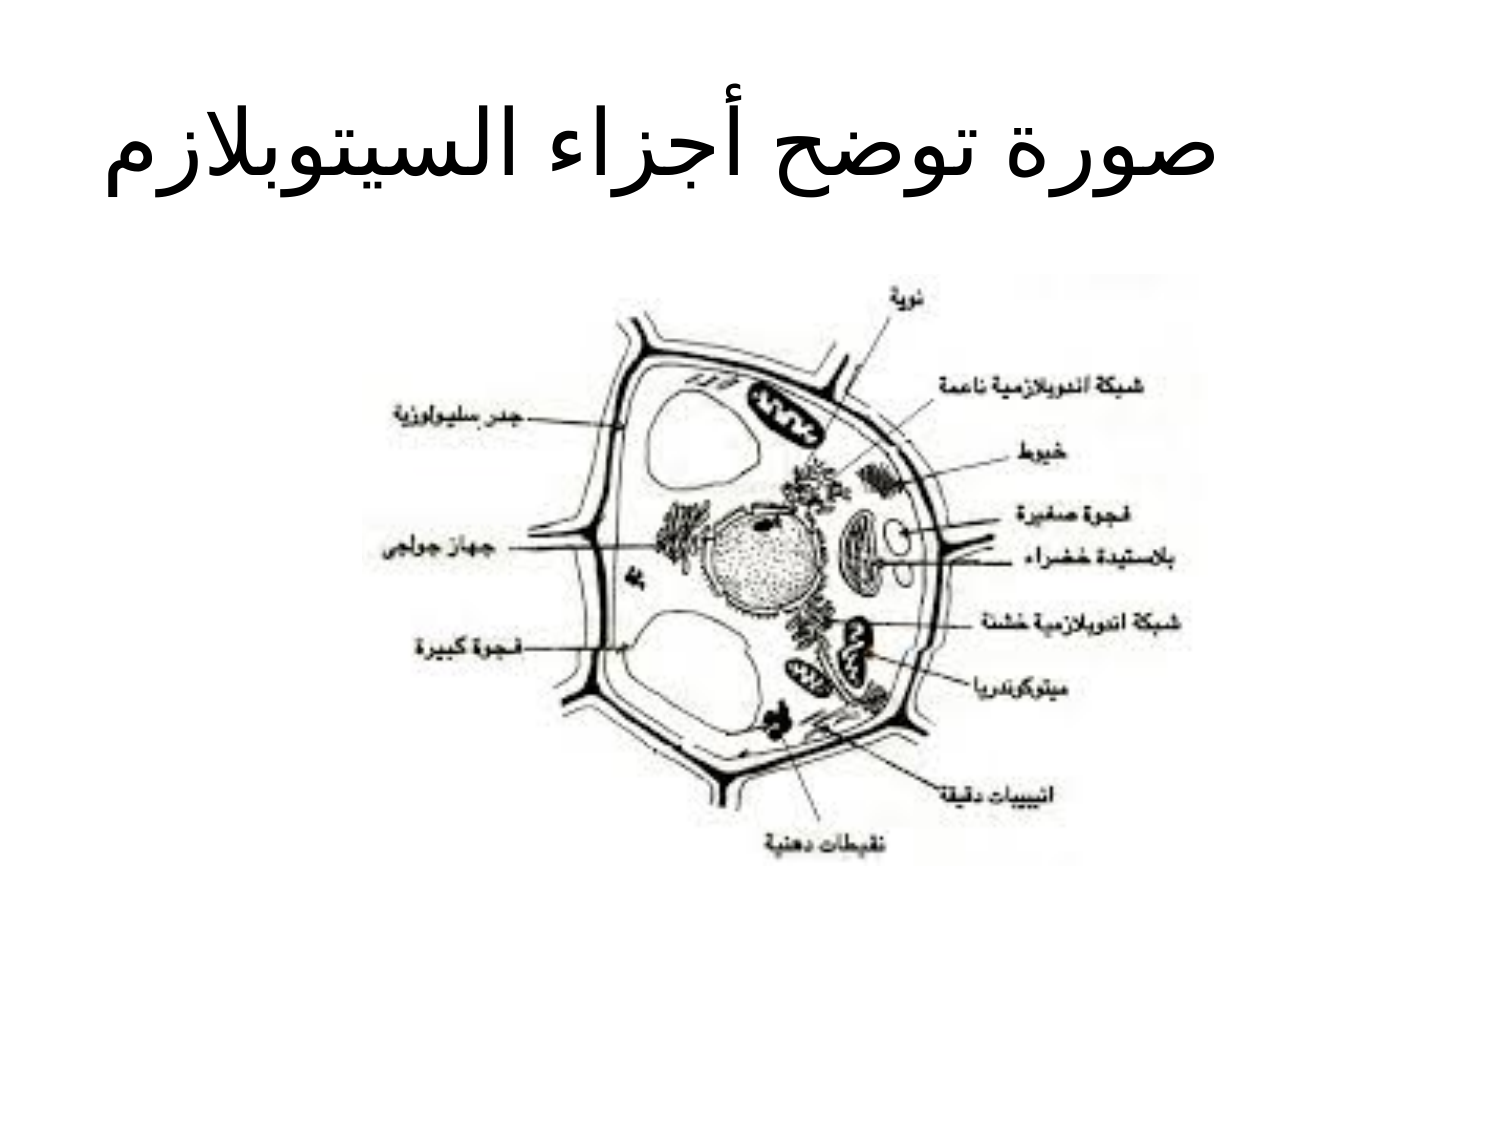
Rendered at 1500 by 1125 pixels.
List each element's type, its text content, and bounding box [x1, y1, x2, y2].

title صورة توضح أجزاء السيتوبلازم [0, 45, 1350, 233]
picture [362, 274, 1208, 866]
